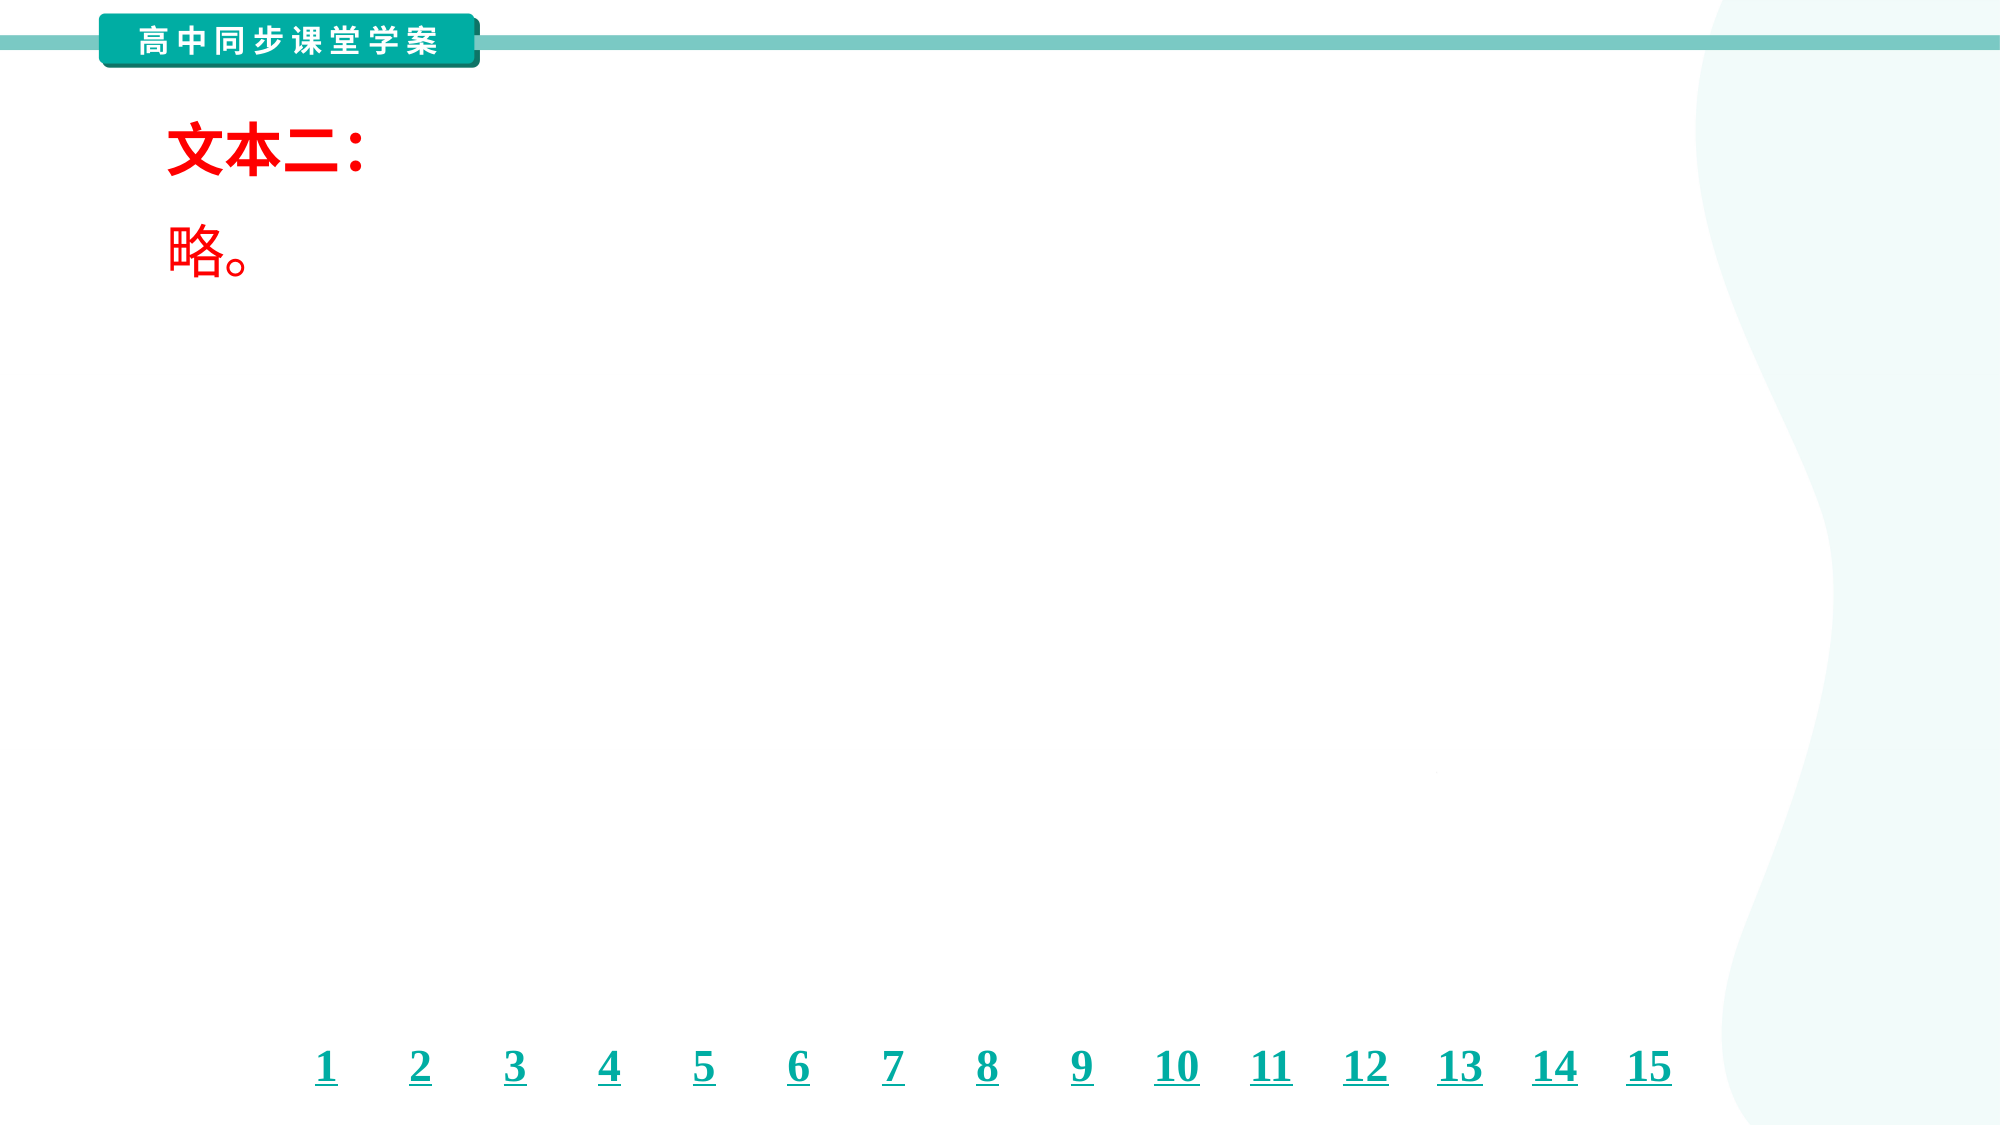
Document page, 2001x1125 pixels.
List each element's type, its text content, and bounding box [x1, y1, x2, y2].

picture [0, 0, 2000, 1125]
text_box 文本二： 略。 [100, 76, 1899, 274]
